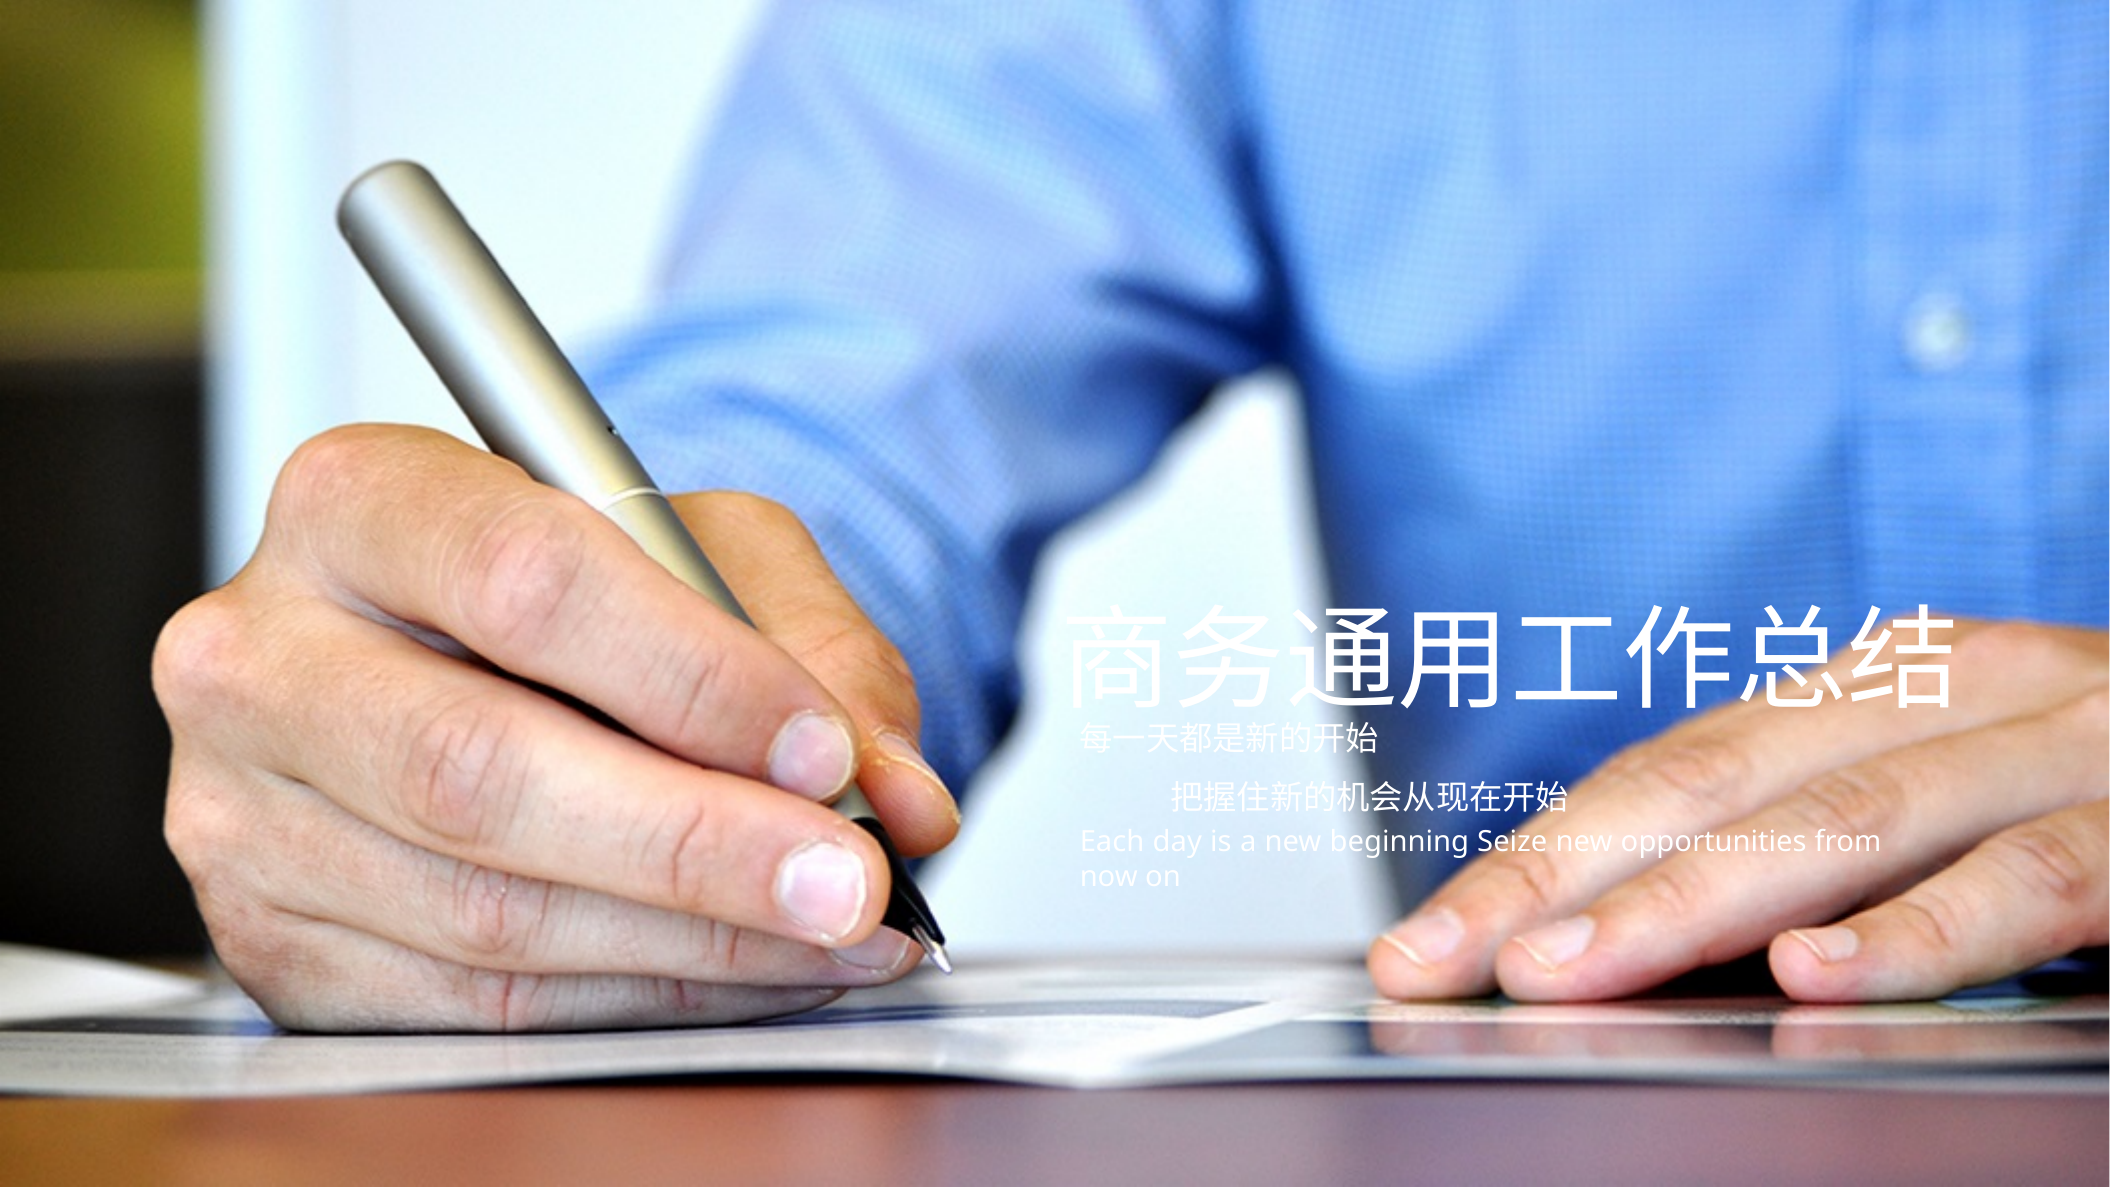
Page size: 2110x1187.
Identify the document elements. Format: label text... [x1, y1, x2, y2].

text_box Each day is a new beginning Seize new opportunities from now on [1068, 816, 1894, 898]
text_box 商务通用工作总结 [1048, 581, 1972, 728]
text_box 每一天都是新的开始 把握住新的机会从现在开始 [1068, 691, 1623, 822]
text_box [0, 0, 2110, 1187]
